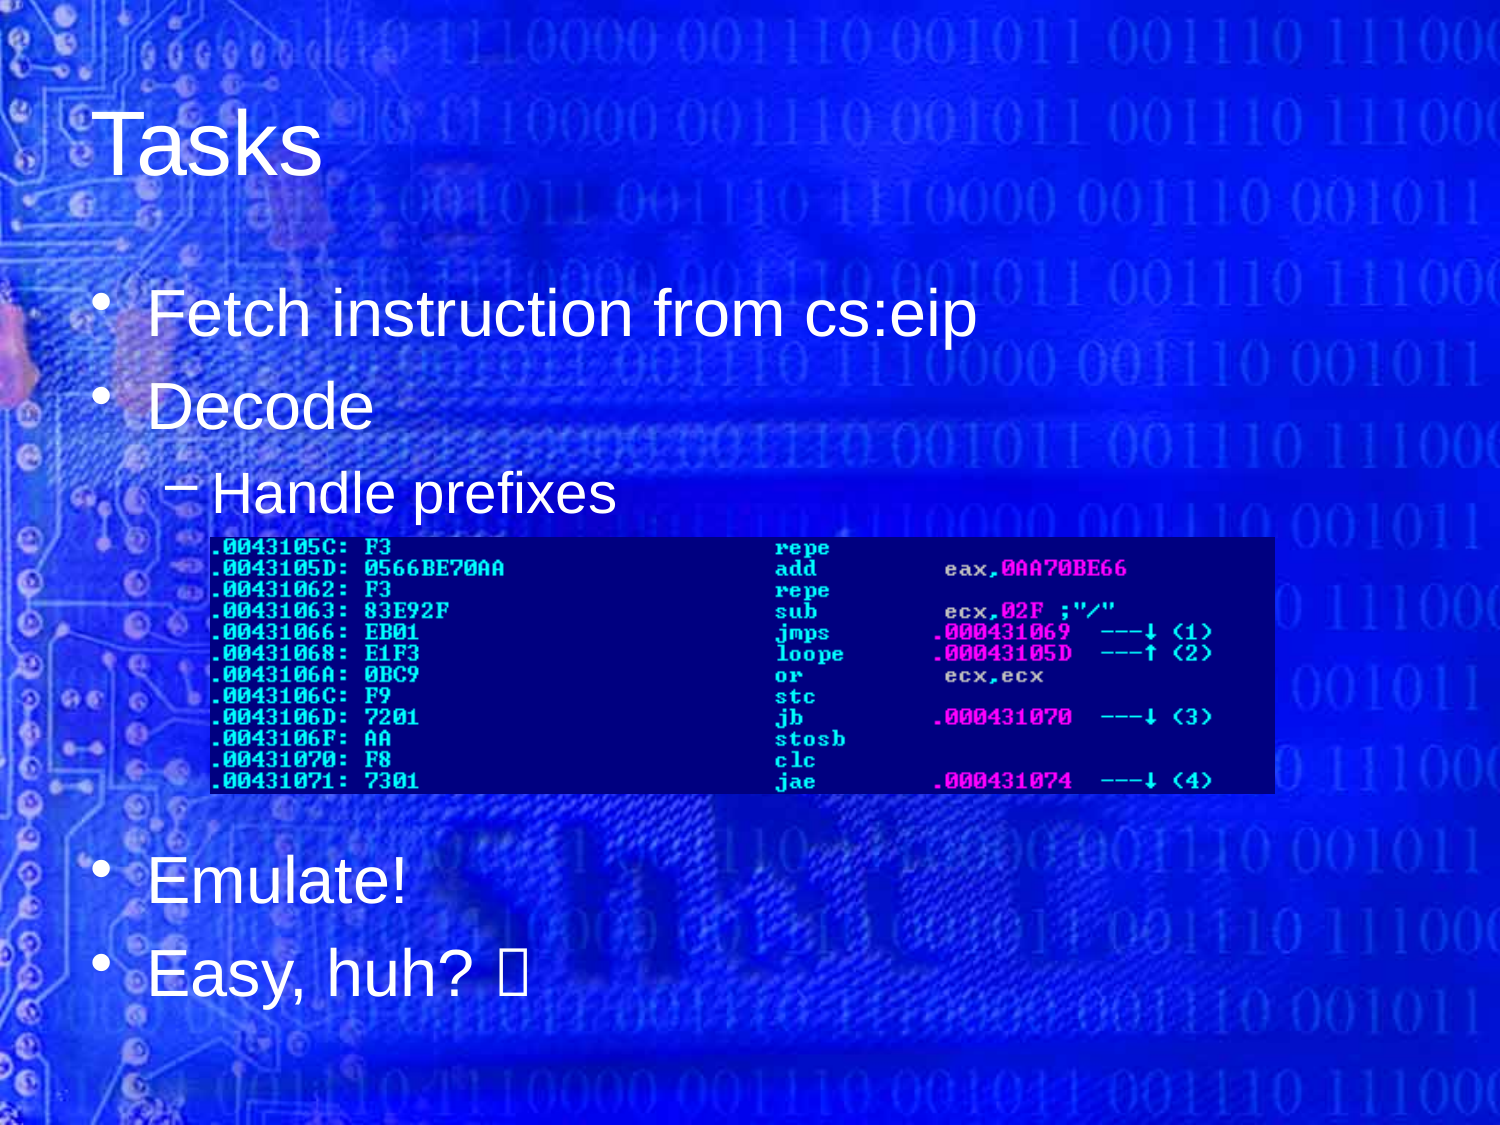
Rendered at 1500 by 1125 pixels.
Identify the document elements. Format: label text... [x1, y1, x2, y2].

list Fetch instruction from cs:eip Decode Handle prefixes Emulate! Easy, huh?  [74, 262, 1426, 1006]
title Tasks [74, 44, 1426, 233]
picture [0, 0, 1500, 1125]
